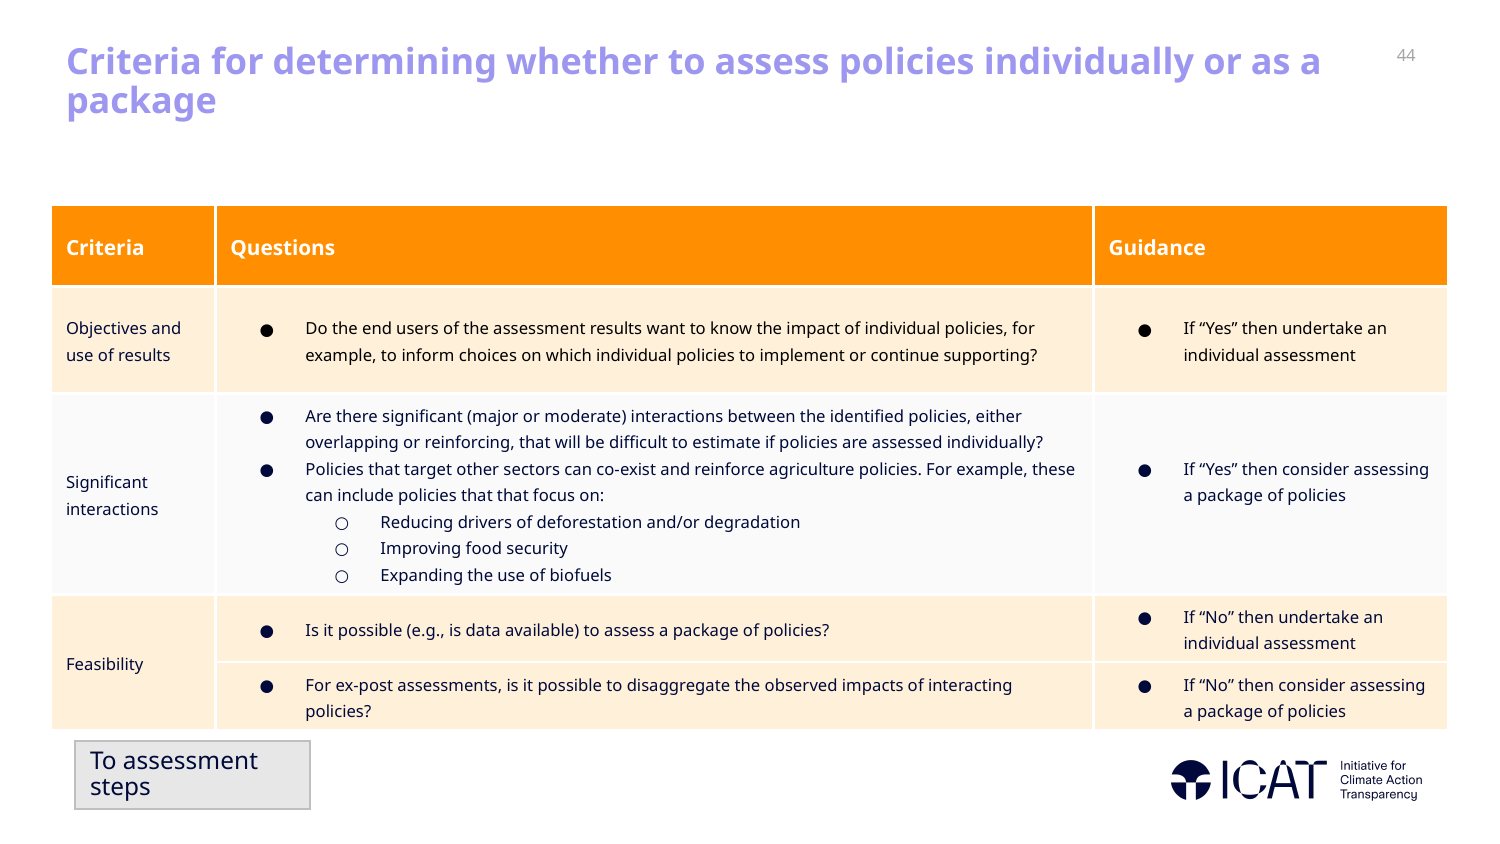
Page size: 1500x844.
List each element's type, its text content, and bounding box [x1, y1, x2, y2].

list To assessment steps [75, 740, 310, 809]
table_cell Do the end users of the assessment results want to know the impact of individual policies, for example, to inform choices on which individual policies to implement or continue supporting? [217, 288, 1092, 392]
table_cell Feasibility [52, 596, 214, 729]
title Criteria for determining whether to assess policies individually or as a package [51, 35, 1449, 130]
table_header Questions [217, 206, 1092, 285]
table_cell If “No” then undertake an individual assessment [1095, 596, 1447, 661]
table_header Guidance [1095, 206, 1447, 285]
table_cell For ex-post assessments, is it possible to disaggregate the observed impacts of interacting policies? [217, 663, 1092, 729]
text_box [105, 756, 278, 791]
table_cell If “Yes” then undertake an individual assessment [1095, 288, 1447, 392]
table_cell If “Yes” then consider assessing a package of policies [1095, 395, 1447, 593]
table_header Criteria [52, 206, 214, 285]
table_cell If “No” then consider assessing a package of policies [1095, 663, 1447, 729]
table_cell Objectives and use of results [52, 288, 214, 392]
table_cell Significant interactions [52, 395, 214, 593]
table_cell Is it possible (e.g., is data available) to assess a package of policies? [217, 596, 1092, 661]
picture [1171, 724, 1459, 835]
table_cell Are there significant (major or moderate) interactions between the identified policies, either overlapping or reinforcing, that will be difficult to estimate if policies are assessed individually? Policies that target other sectors can co-exist and reinforce agriculture policies. For example, these can include policies that that focus on: Reducing drivers of deforestation and/or degradation Improving food security Expanding the use of biofuels [217, 395, 1092, 593]
